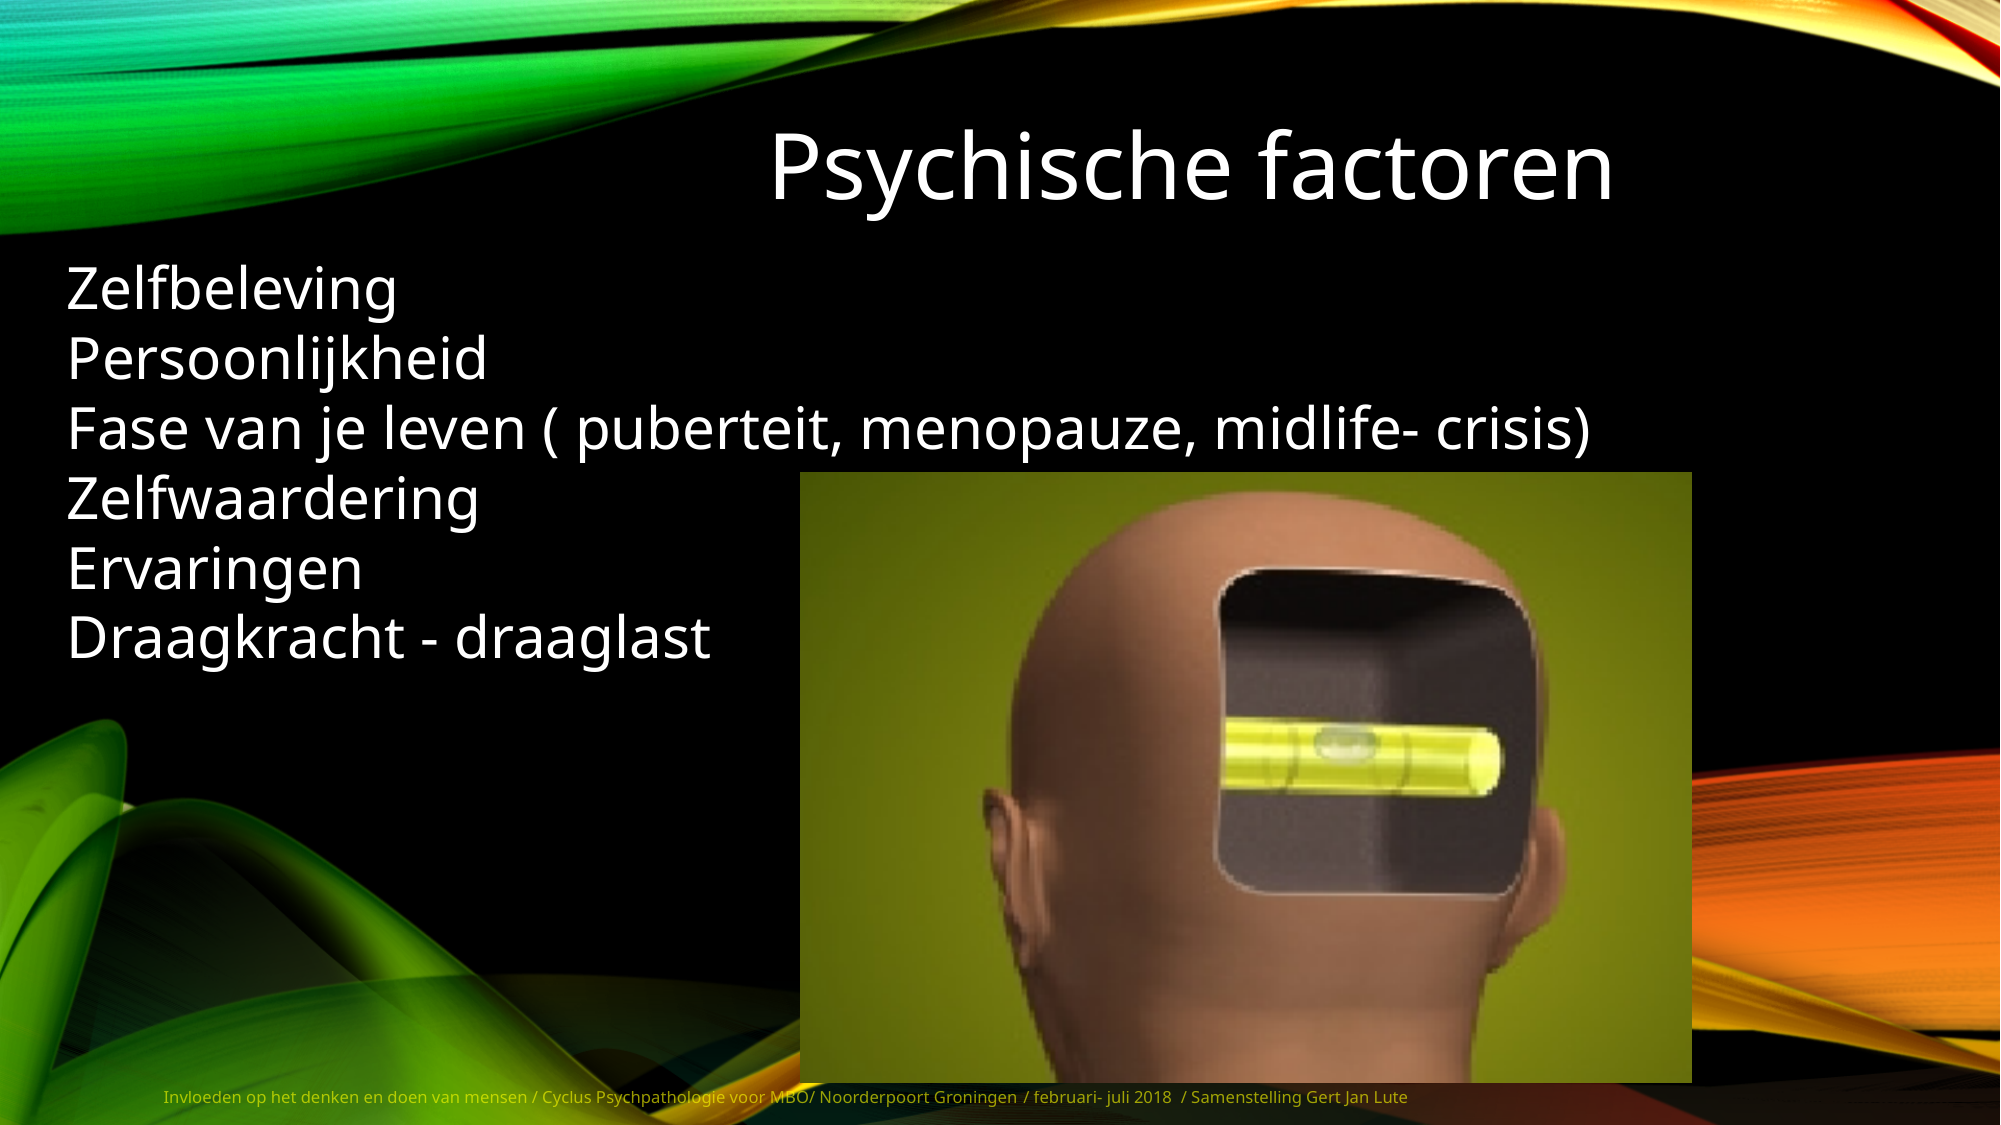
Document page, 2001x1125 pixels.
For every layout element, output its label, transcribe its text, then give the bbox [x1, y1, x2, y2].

text_box Zelfbeleving Persoonlijkheid Fase van je leven ( puberteit, menopauze, midlife- crisis) Zelfwaardering Ervaringen Draagkracht - draaglast [52, 243, 1853, 679]
text_box Invloeden op het denken en doen van mensen / Cyclus Psychpathologie voor MBO/ Noorderpoort Groningen / februari- juli 2018 / Samenstelling Gert Jan Lute [148, 1069, 1857, 1125]
subtitle Psychische factoren [752, 113, 1692, 226]
picture [0, 472, 2000, 1125]
picture [0, 0, 2000, 237]
